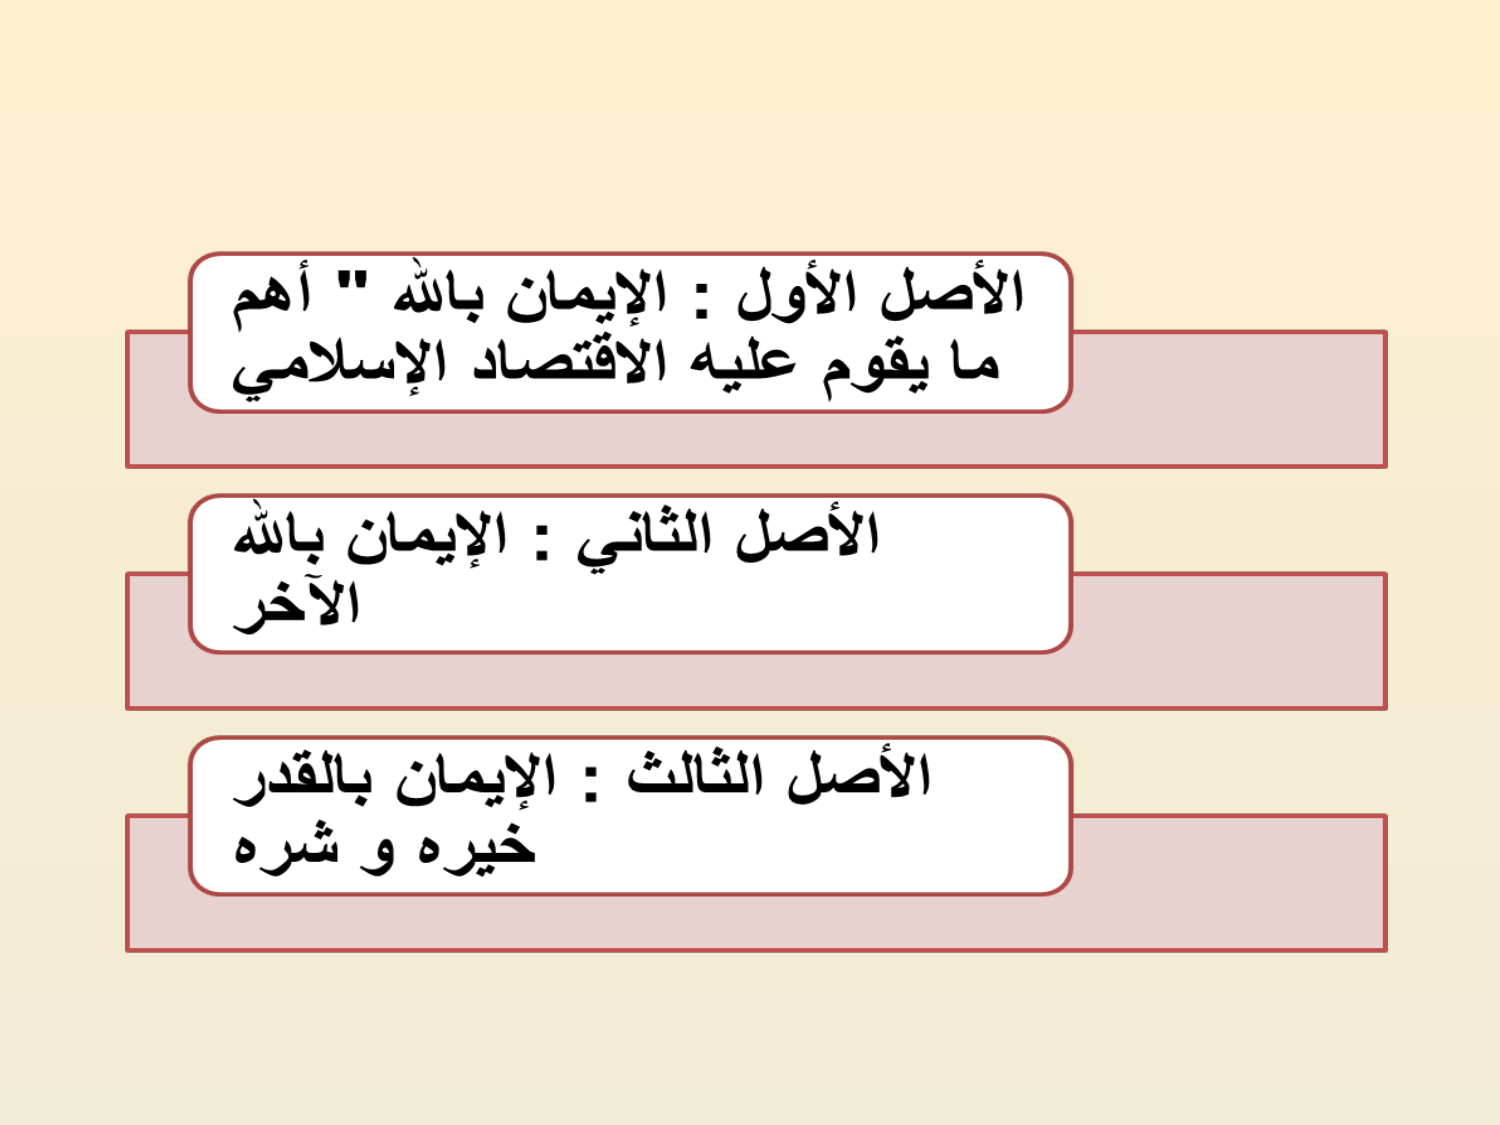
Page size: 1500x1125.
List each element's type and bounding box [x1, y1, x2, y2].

picture [124, 229, 1388, 976]
